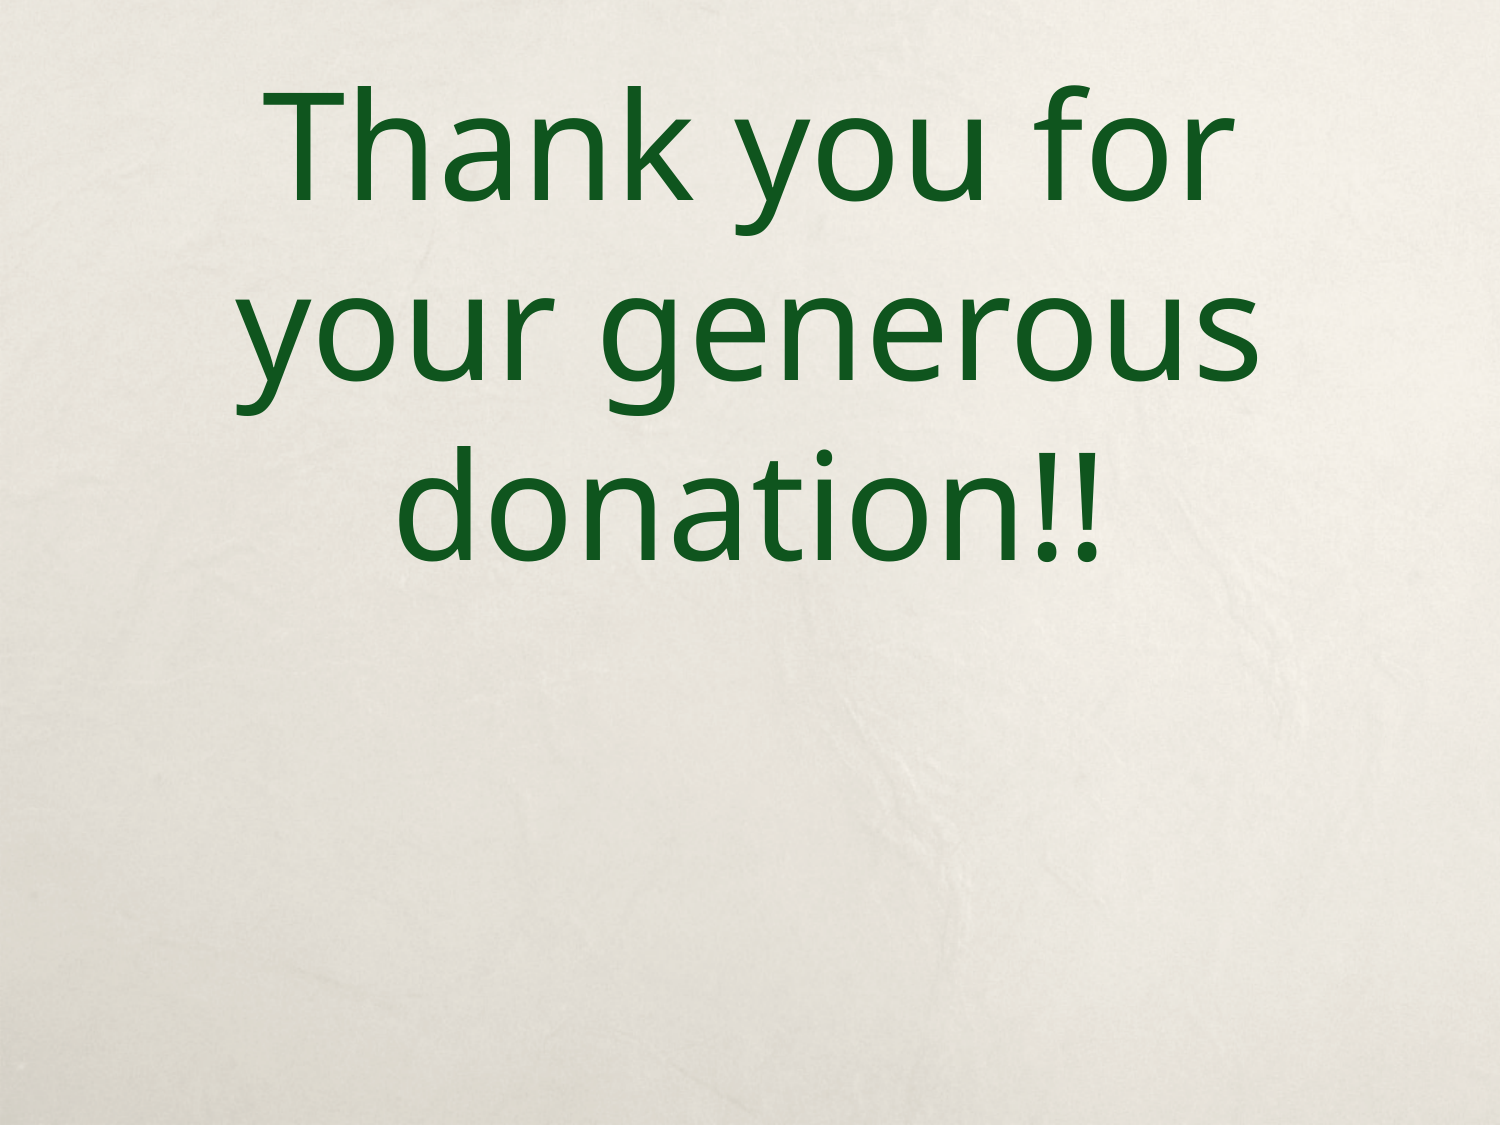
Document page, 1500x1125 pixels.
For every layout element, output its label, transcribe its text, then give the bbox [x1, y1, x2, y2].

title Thank you for your generous donation!! [81, 389, 1419, 599]
